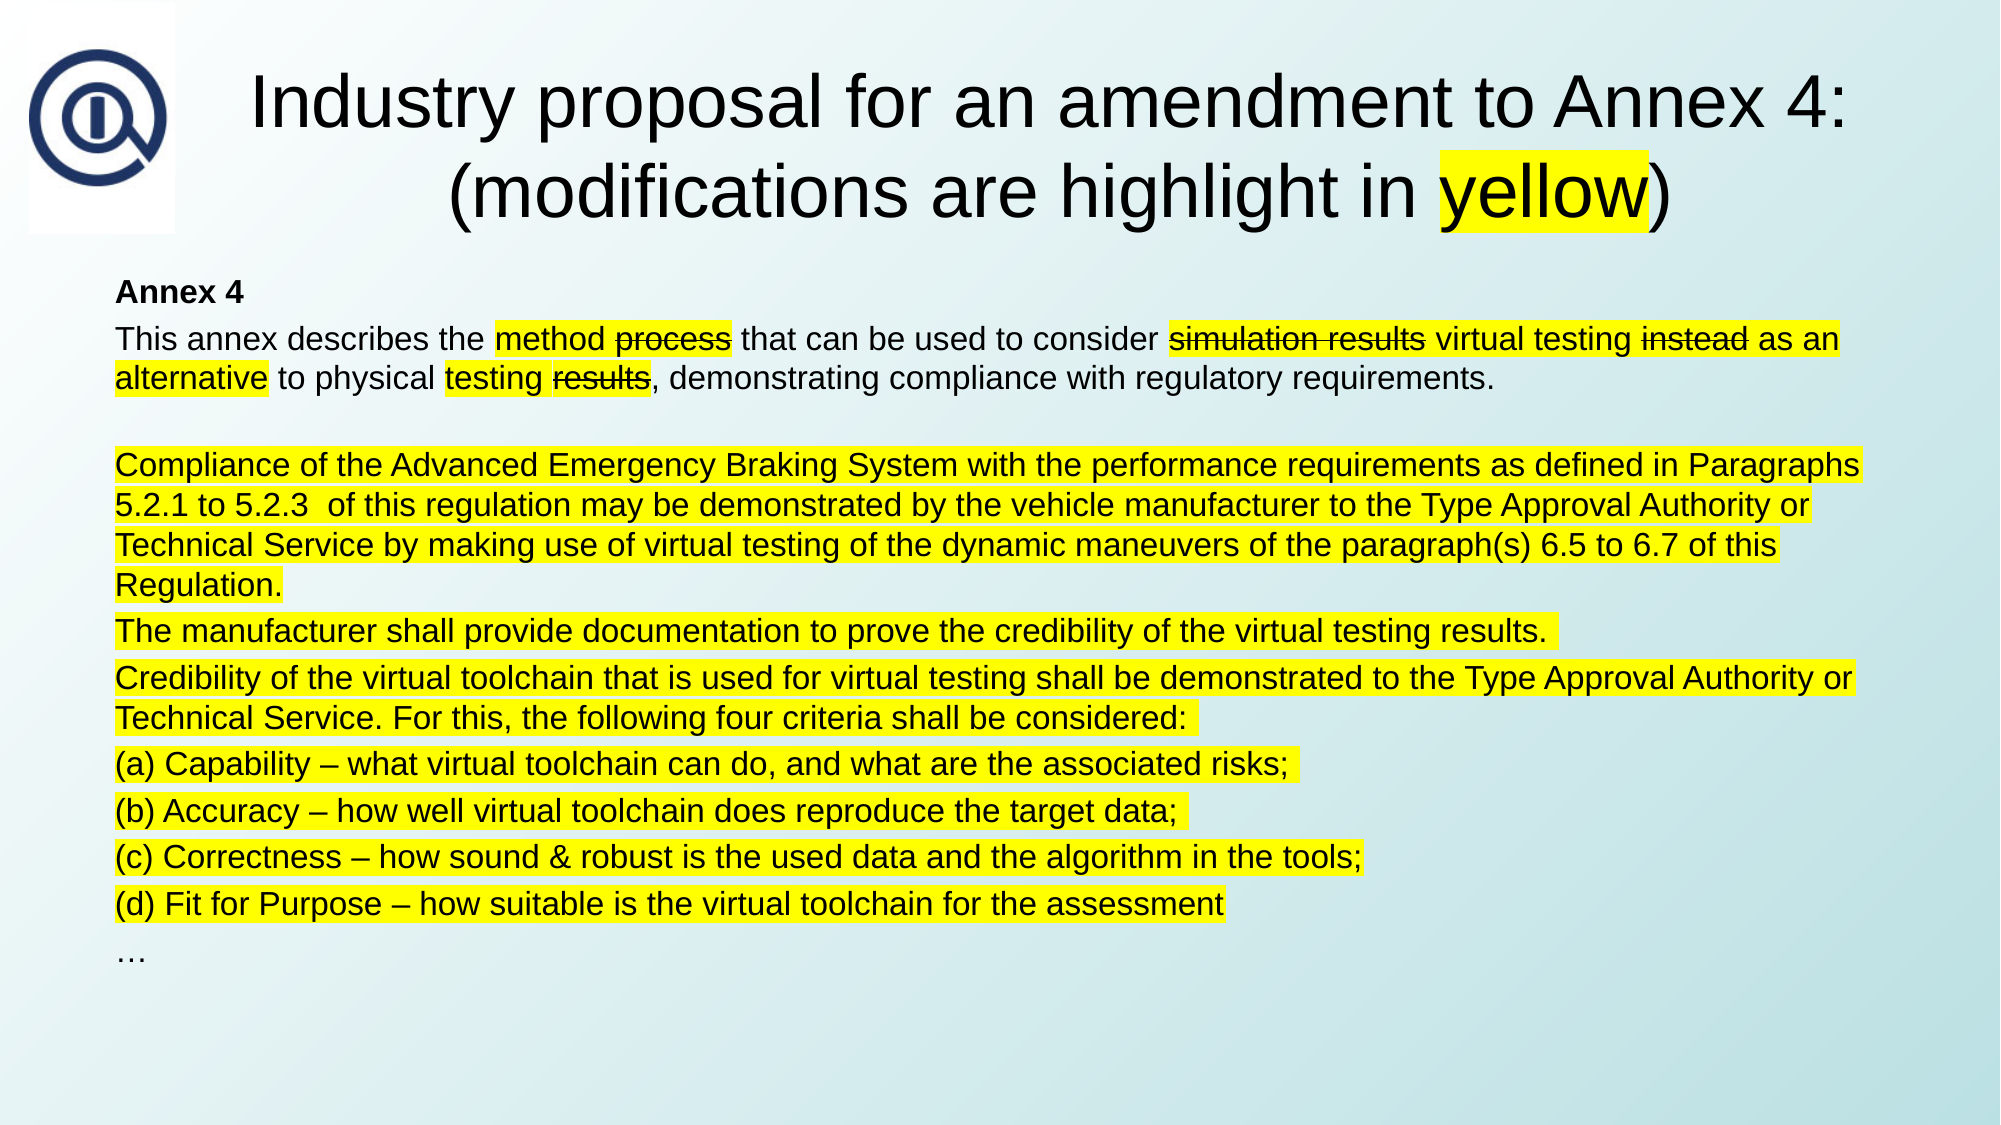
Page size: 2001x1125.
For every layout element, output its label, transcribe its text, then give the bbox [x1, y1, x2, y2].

list Annex 4 This annex describes the method process that can be used to consider simulation results virtual testing instead as an alternative to physical testing results, demonstrating compliance with regulatory requirements. Compliance of the Advanced Emergency Braking System with the performance requirements as defined in Paragraphs 5.2.1 to 5.2.3 of this regulation may be demonstrated by the vehicle manufacturer to the Type Approval Authority or Technical Service by making use of virtual testing of the dynamic maneuvers of the paragraph(s) 6.5 to 6.7 of this Regulation. The manufacturer shall provide documentation to prove the credibility of the virtual testing results. Credibility of the virtual toolchain that is used for virtual testing shall be demonstrated to the Type Approval Authority or Technical Service. For this, the following four criteria shall be considered: (a) Capability – what virtual toolchain can do, and what are the associated risks; (b) Accuracy – how well virtual toolchain does reproduce the target data; (c) Correctness – how sound & robust is the used data and the algorithm in the tools; (d) Fit for Purpose – how suitable is the virtual toolchain for the assessment … [99, 262, 1901, 1006]
title Industry proposal for an amendment to Annex 4: (modifications are highlight in yellow) [160, 45, 1961, 233]
picture [29, 3, 175, 234]
